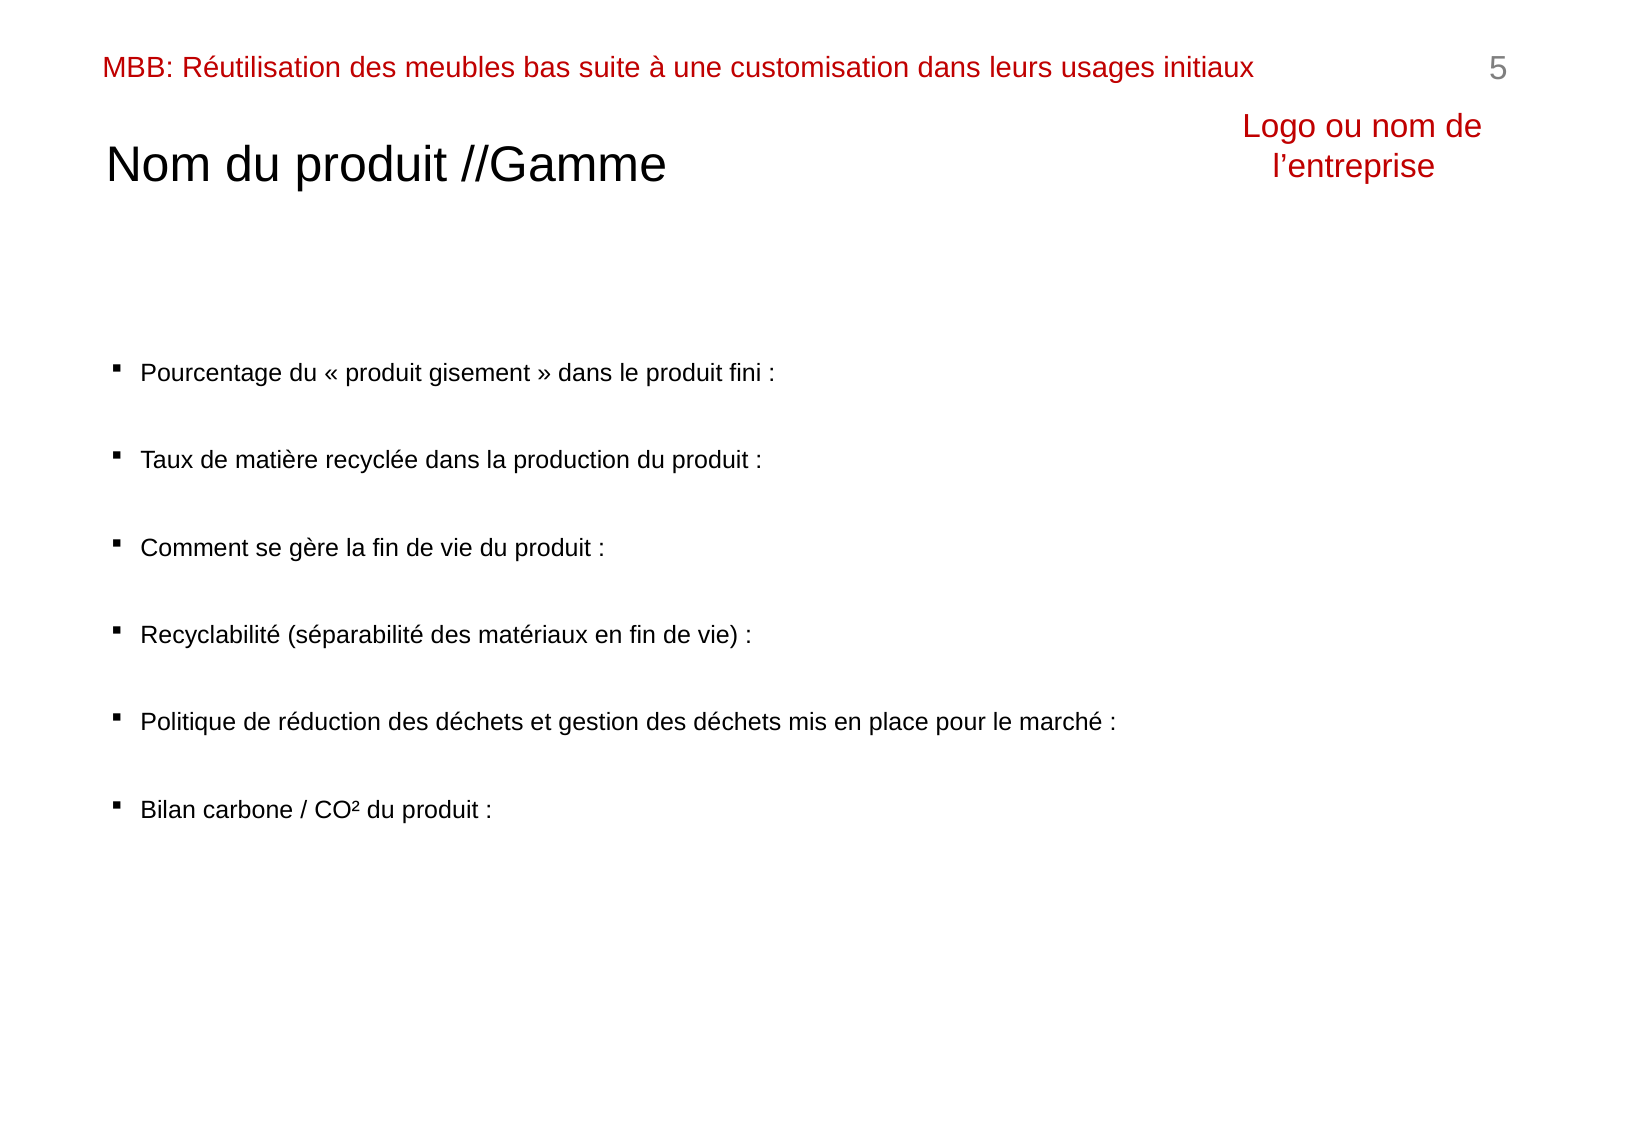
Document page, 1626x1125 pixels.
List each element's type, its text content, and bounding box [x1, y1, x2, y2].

text_box Logo ou nom de l’entreprise [1141, 91, 1567, 197]
slide_number 5 [1426, 19, 1523, 91]
text_box Pourcentage du « produit gisement » dans le produit fini : Taux de matière recyclée dans la production du produit : Comment se gère la fin de vie du produit : Recyclabilité (séparabilité des matériaux en fin de vie) : Politique de réduction des déchets et gestion des déchets mis en place pour le marché : Bilan carbone / CO² du produit : [81, 304, 1333, 1067]
title MBB: Réutilisation des meubles bas suite à une customisation dans leurs usages initiaux [102, 19, 1426, 109]
list Nom du produit //Gamme [91, 109, 1523, 215]
